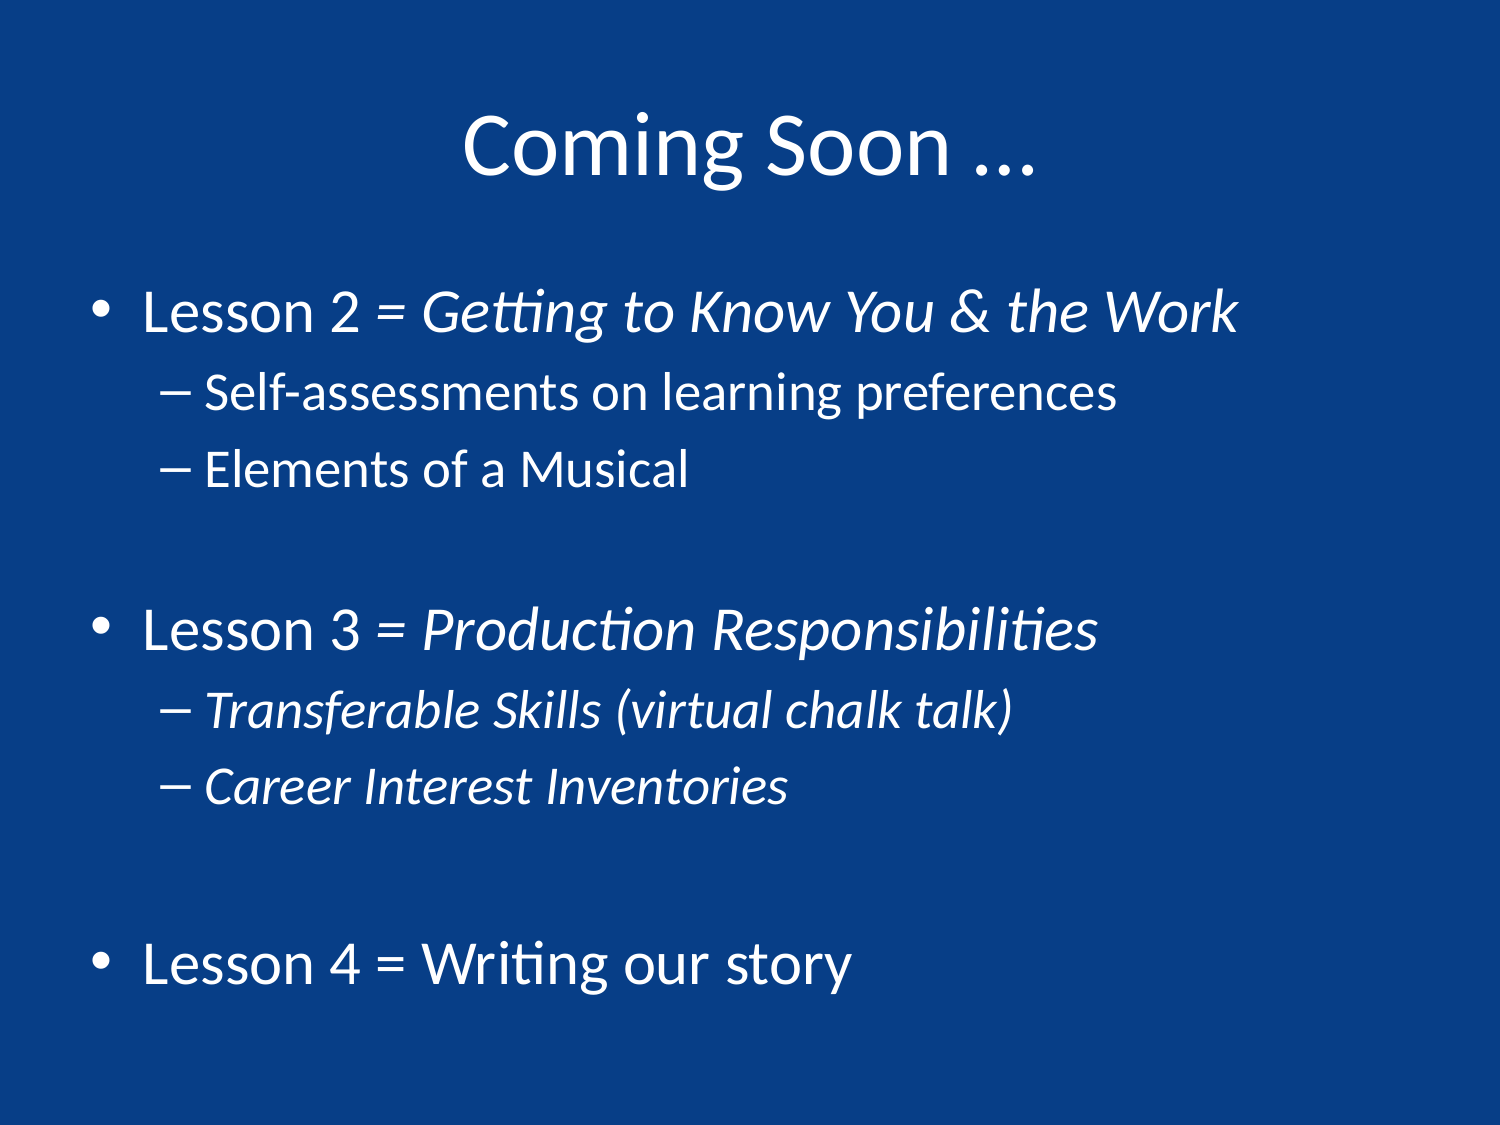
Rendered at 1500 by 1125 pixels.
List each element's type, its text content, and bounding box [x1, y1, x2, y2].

list Lesson 2 = Getting to Know You & the Work Self-assessments on learning preferences Elements of a Musical Lesson 3 = Production Responsibilities Transferable Skills (virtual chalk talk) Career Interest Inventories Lesson 4 = Writing our story [75, 262, 1425, 1005]
title Coming Soon … [75, 45, 1425, 233]
